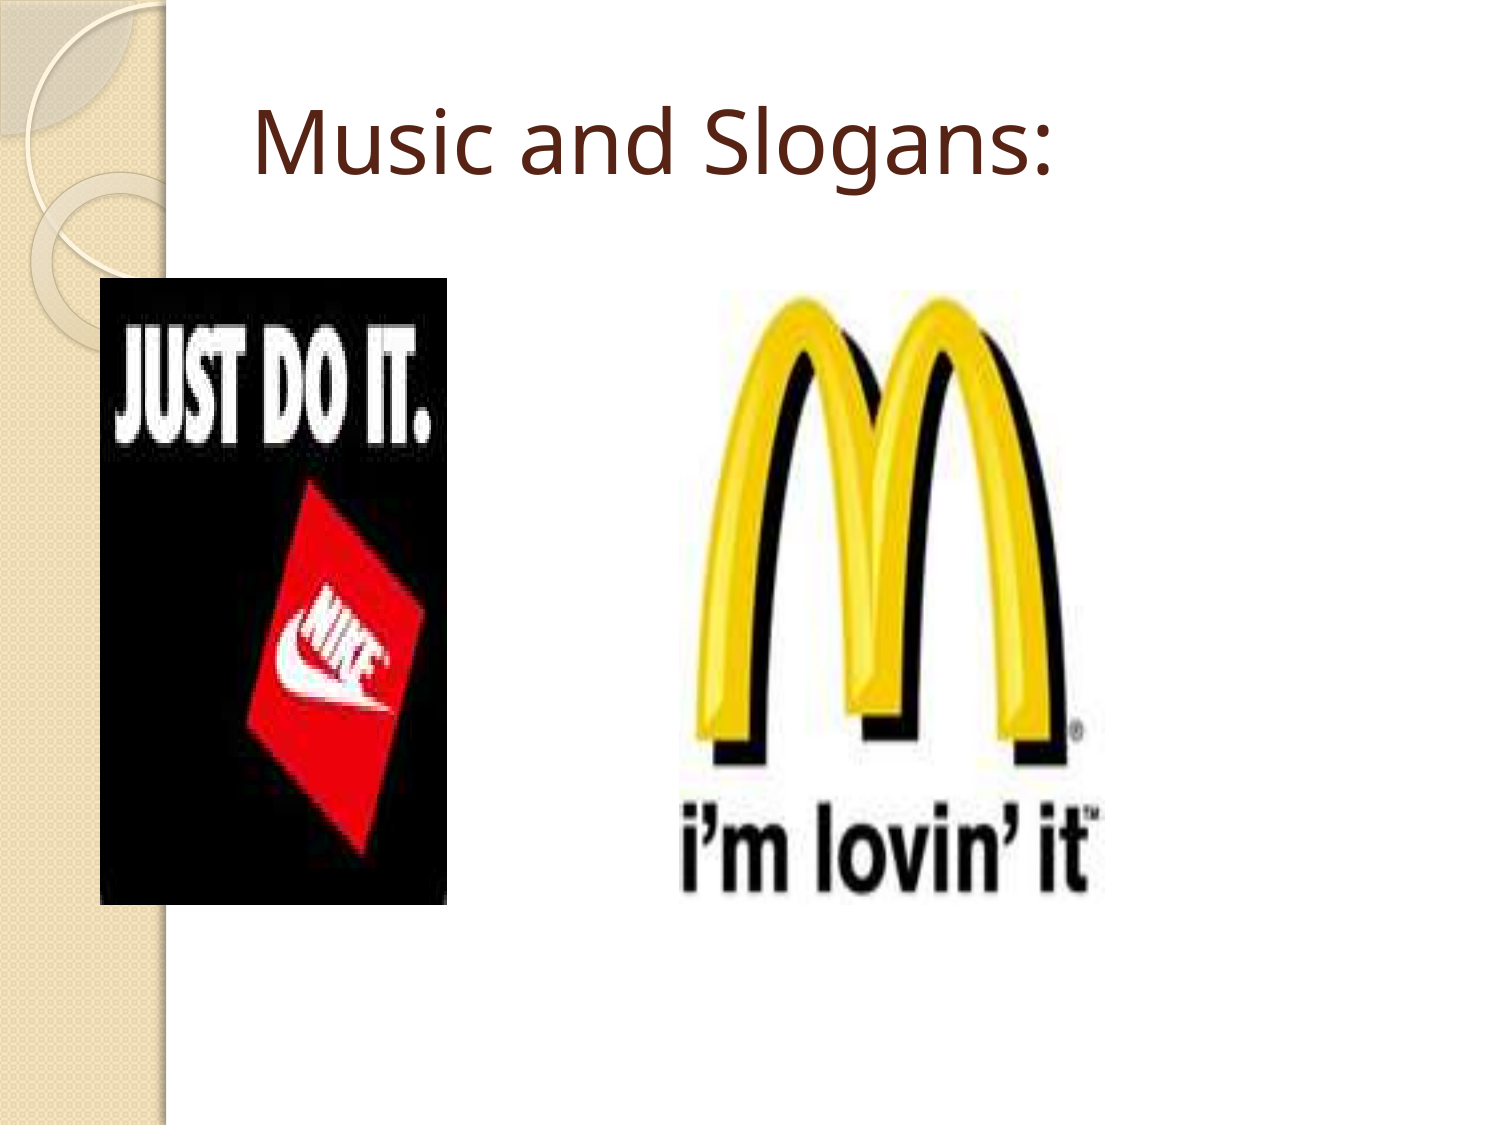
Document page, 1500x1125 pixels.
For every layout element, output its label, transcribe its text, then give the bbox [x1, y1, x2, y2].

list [100, 278, 447, 906]
title Music and Slogans: [235, 45, 1466, 233]
picture [678, 290, 1105, 906]
